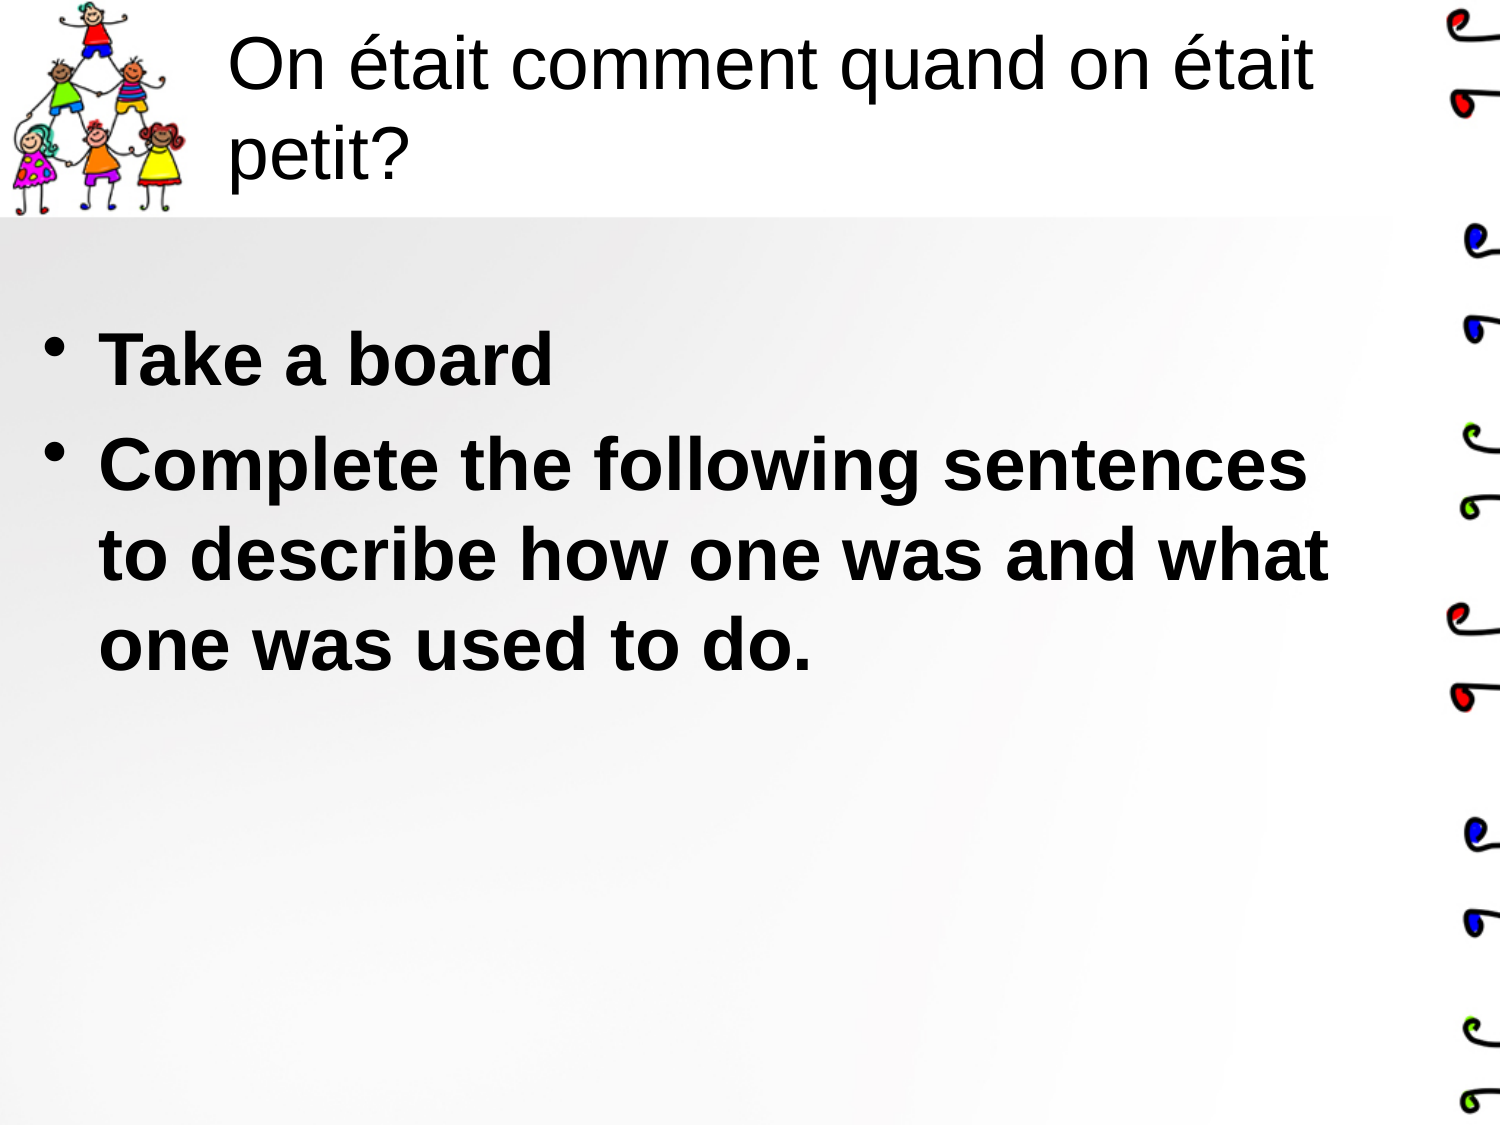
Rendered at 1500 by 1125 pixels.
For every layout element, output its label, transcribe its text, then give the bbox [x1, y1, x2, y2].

list Take a board Complete the following sentences to describe how one was and what one was used to do. [26, 302, 1415, 907]
picture [0, 0, 1500, 1125]
title On était comment quand on était petit? [212, 16, 1463, 192]
